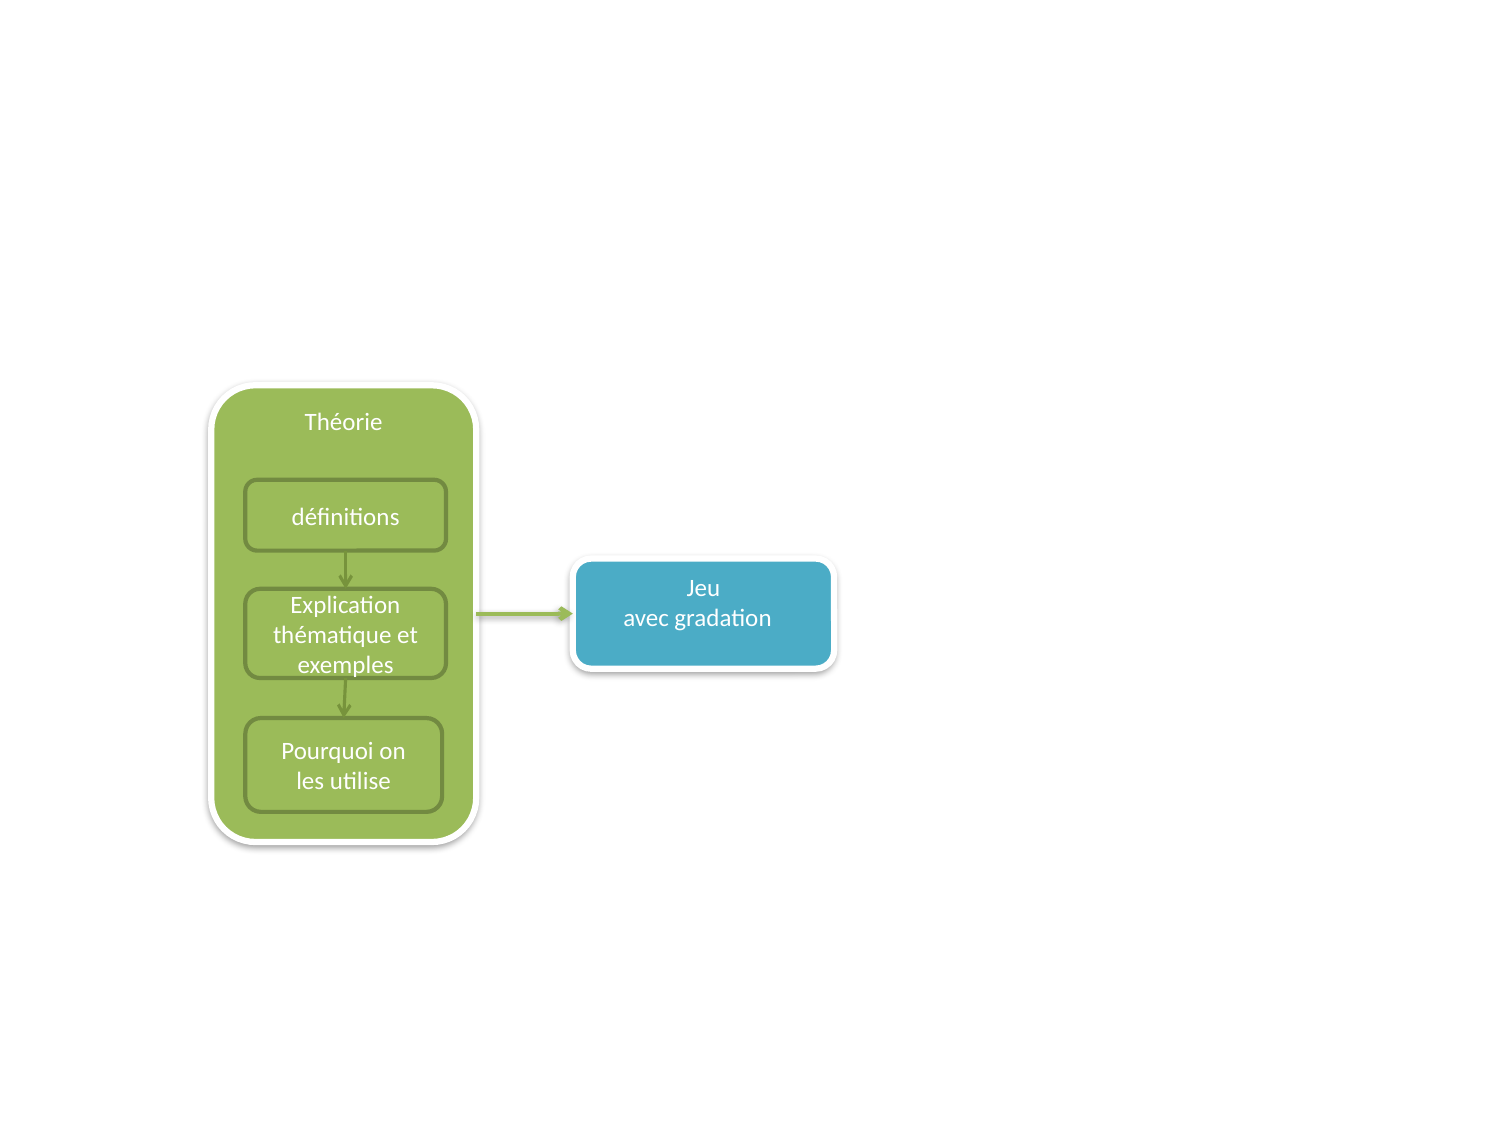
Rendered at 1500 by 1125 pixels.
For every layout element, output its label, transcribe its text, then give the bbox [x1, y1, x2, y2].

text_box Théorie [208, 382, 480, 846]
text_box définitions [243, 477, 449, 553]
text_box Pourquoi on les utilise [243, 715, 445, 814]
text_box Jeu avec gradation [569, 555, 838, 672]
text_box Explication thématique et exemples [243, 586, 449, 681]
